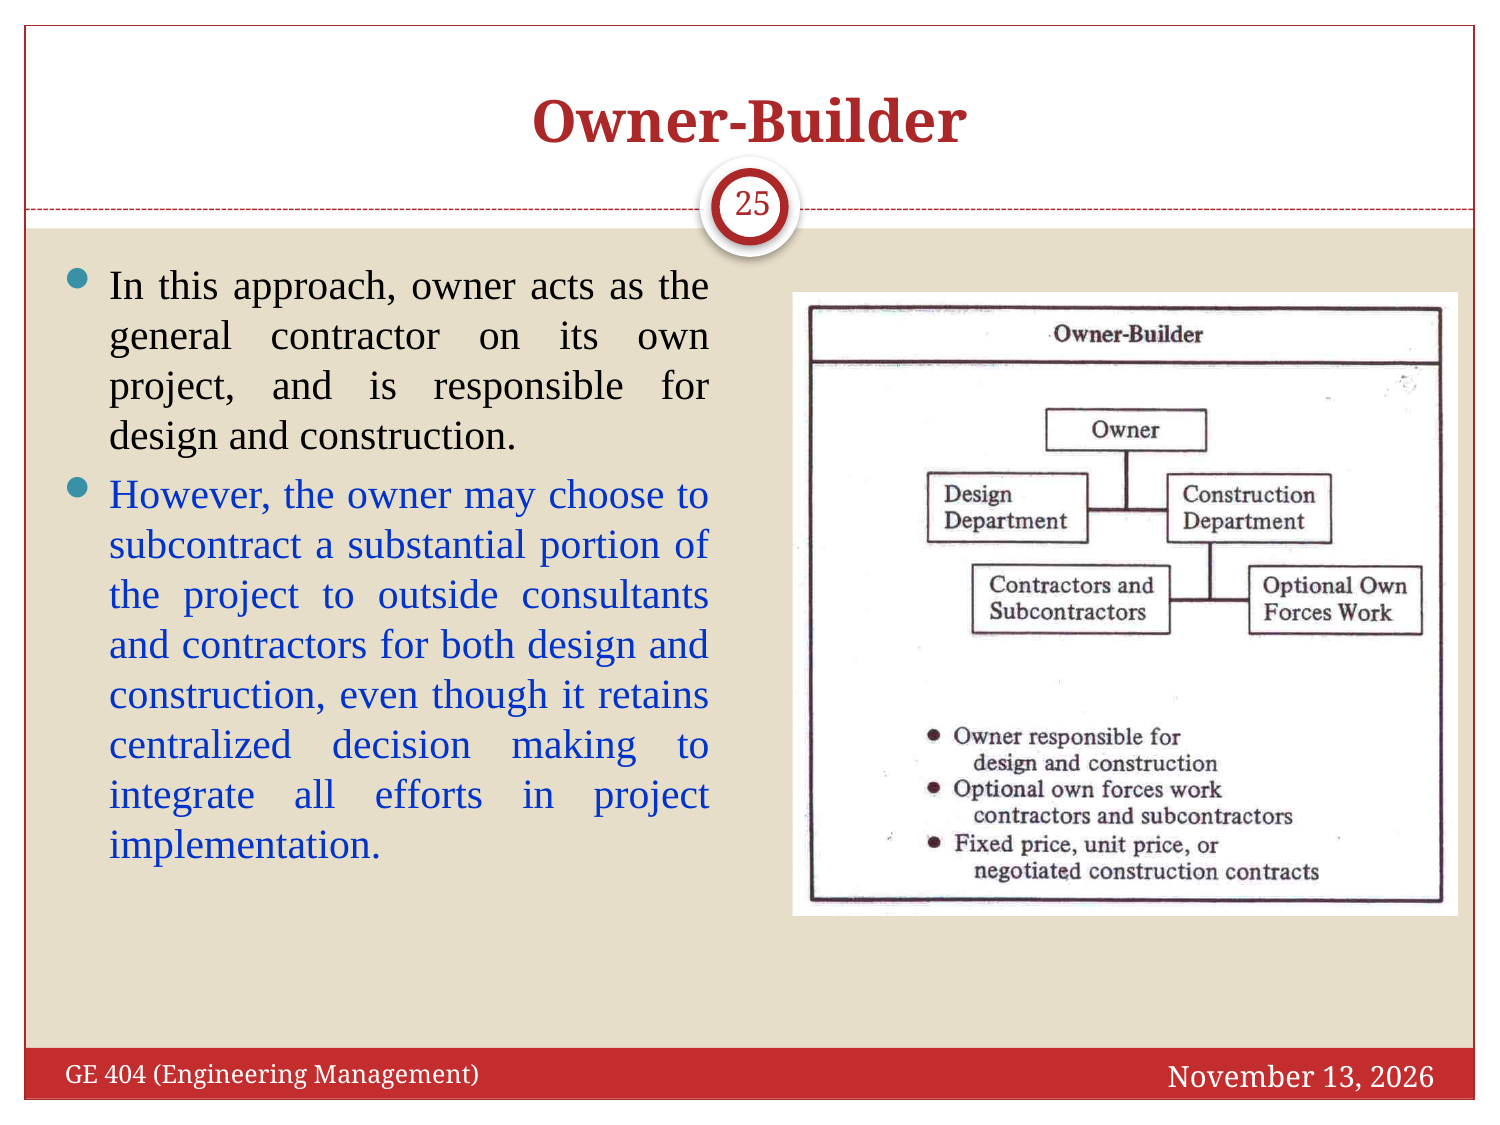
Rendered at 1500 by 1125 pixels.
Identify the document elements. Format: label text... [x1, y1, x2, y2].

picture [792, 292, 1459, 916]
slide_number 25 [715, 168, 791, 241]
list In this approach, owner acts as the general contractor on its own project, and is responsible for design and construction. However, the owner may choose to subcontract a substantial portion of the project to outside consultants and contractors for both design and construction, even though it retains centralized decision making to integrate all efforts in project implementation. [49, 250, 725, 1001]
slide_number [950, 1050, 1450, 1111]
footer GE 404 (Engineering Management) [50, 1051, 638, 1112]
title Owner-Builder [49, 37, 1450, 162]
